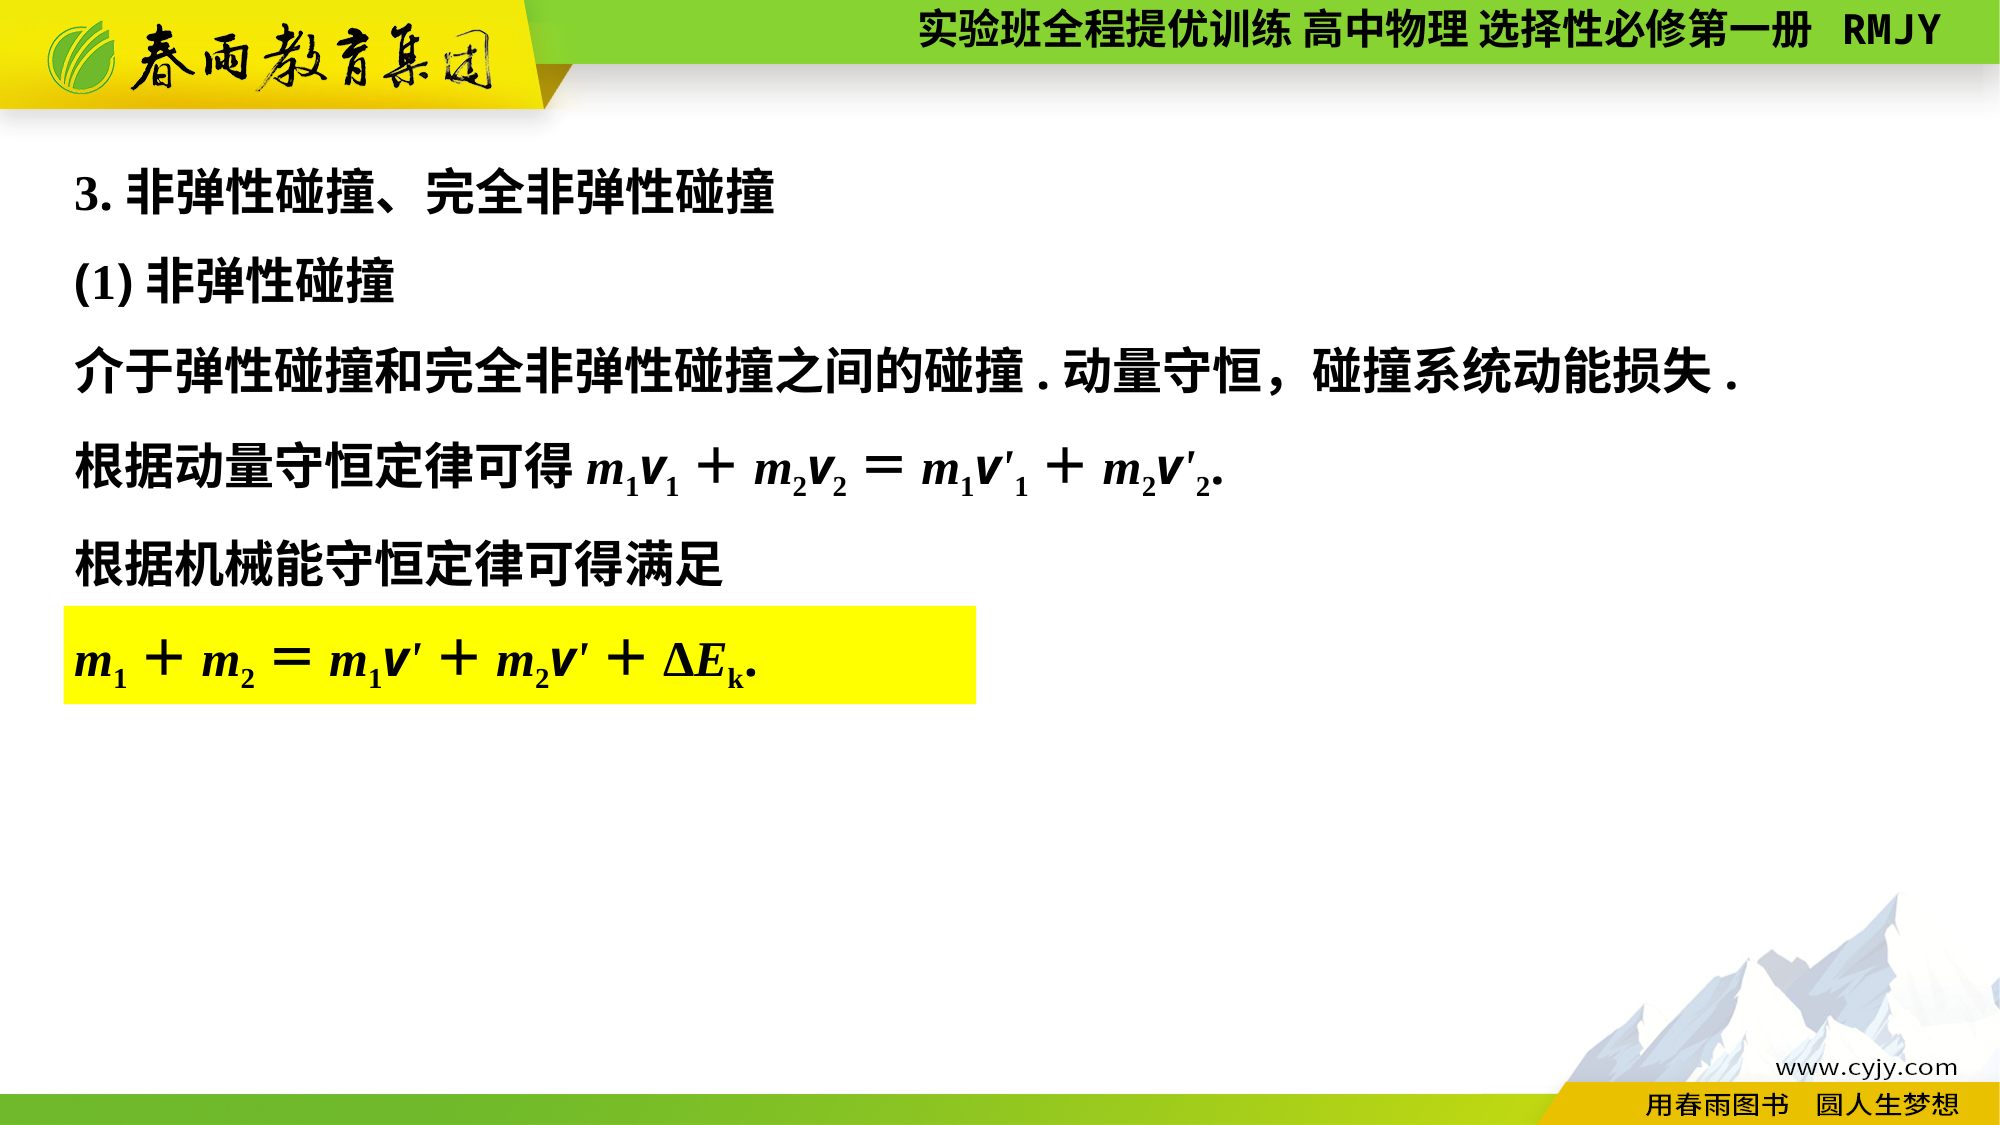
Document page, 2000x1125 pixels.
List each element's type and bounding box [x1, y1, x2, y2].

text_box [63, 605, 977, 705]
picture [0, 0, 2000, 1125]
